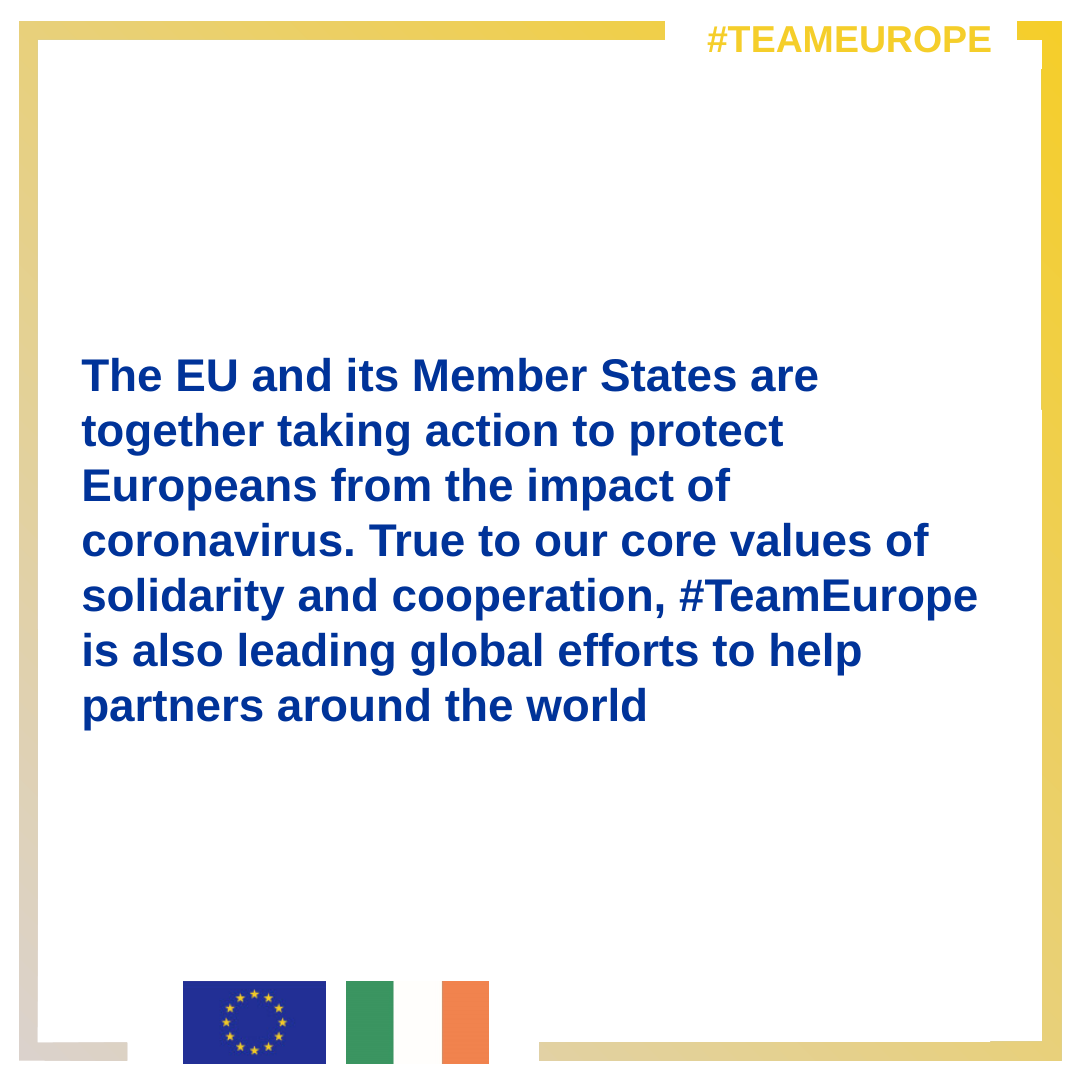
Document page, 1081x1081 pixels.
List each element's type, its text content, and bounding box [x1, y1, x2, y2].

text_box The EU and its Member States are together taking action to protect Europeans from the impact of coronavirus. True to our core values of solidarity and cooperation, #TeamEurope is also leading global efforts to help partners around the world [66, 338, 1013, 738]
text_box [538, 20, 1063, 1062]
picture [345, 980, 490, 1065]
text_box [18, 20, 666, 1062]
picture [182, 980, 327, 1065]
text_box #TEAMEUROPE [692, 7, 1008, 68]
